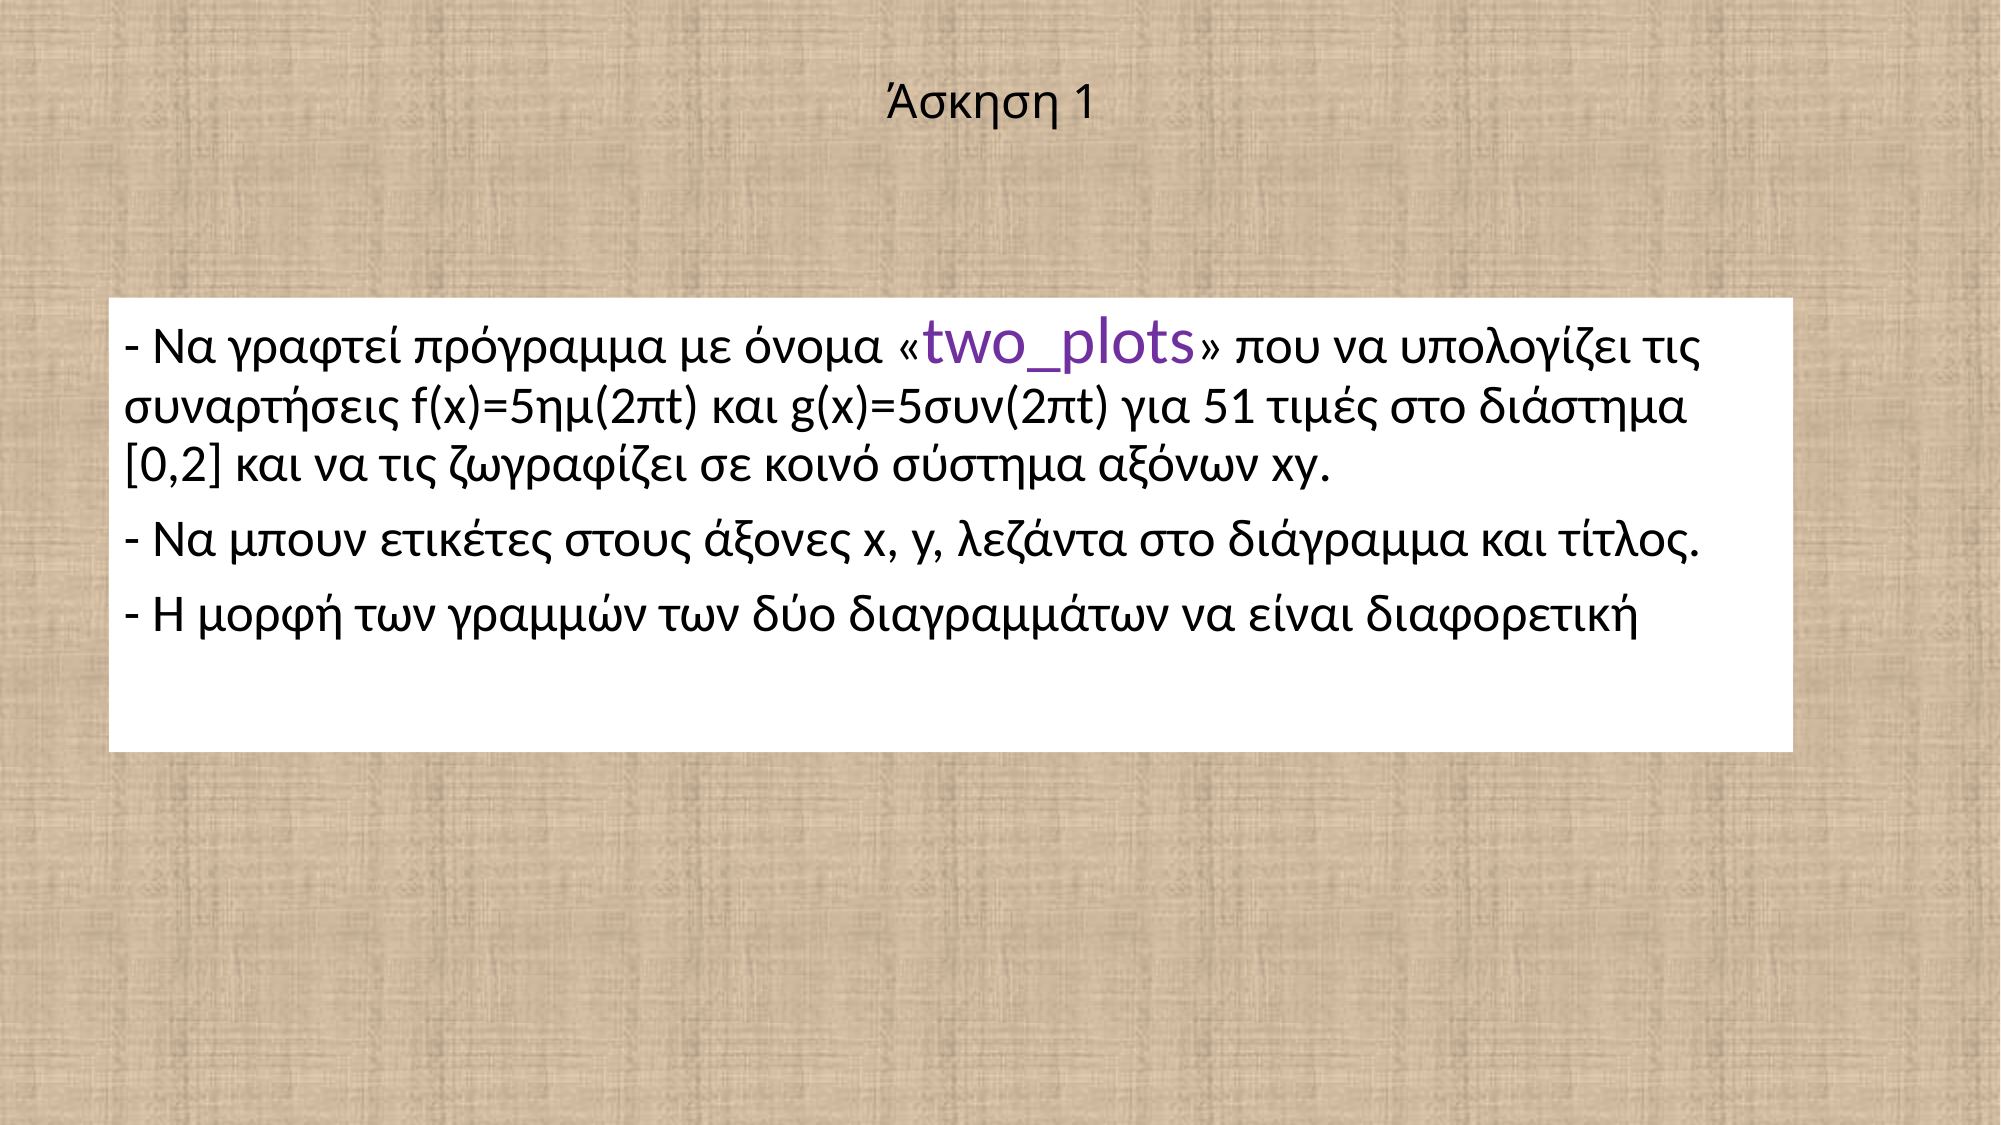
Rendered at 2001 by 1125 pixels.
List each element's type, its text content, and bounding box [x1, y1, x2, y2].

title Άσκηση 1 [249, 16, 1750, 137]
subtitle - Να γραφτεί πρόγραμμα με όνομα «two_plots» που να υπολογίζει τις συναρτήσεις f(x)=5ημ(2πt) και g(x)=5συν(2πt) για 51 τιμές στο διάστημα [0,2] και να τις ζωγραφίζει σε κοινό σύστημα αξόνων xy. - Να μπουν ετικέτες στους άξονες x, y, λεζάντα στο διάγραμμα και τίτλος. - Η μορφή των γραμμών των δύο διαγραμμάτων να είναι διαφορετική [108, 297, 1794, 753]
